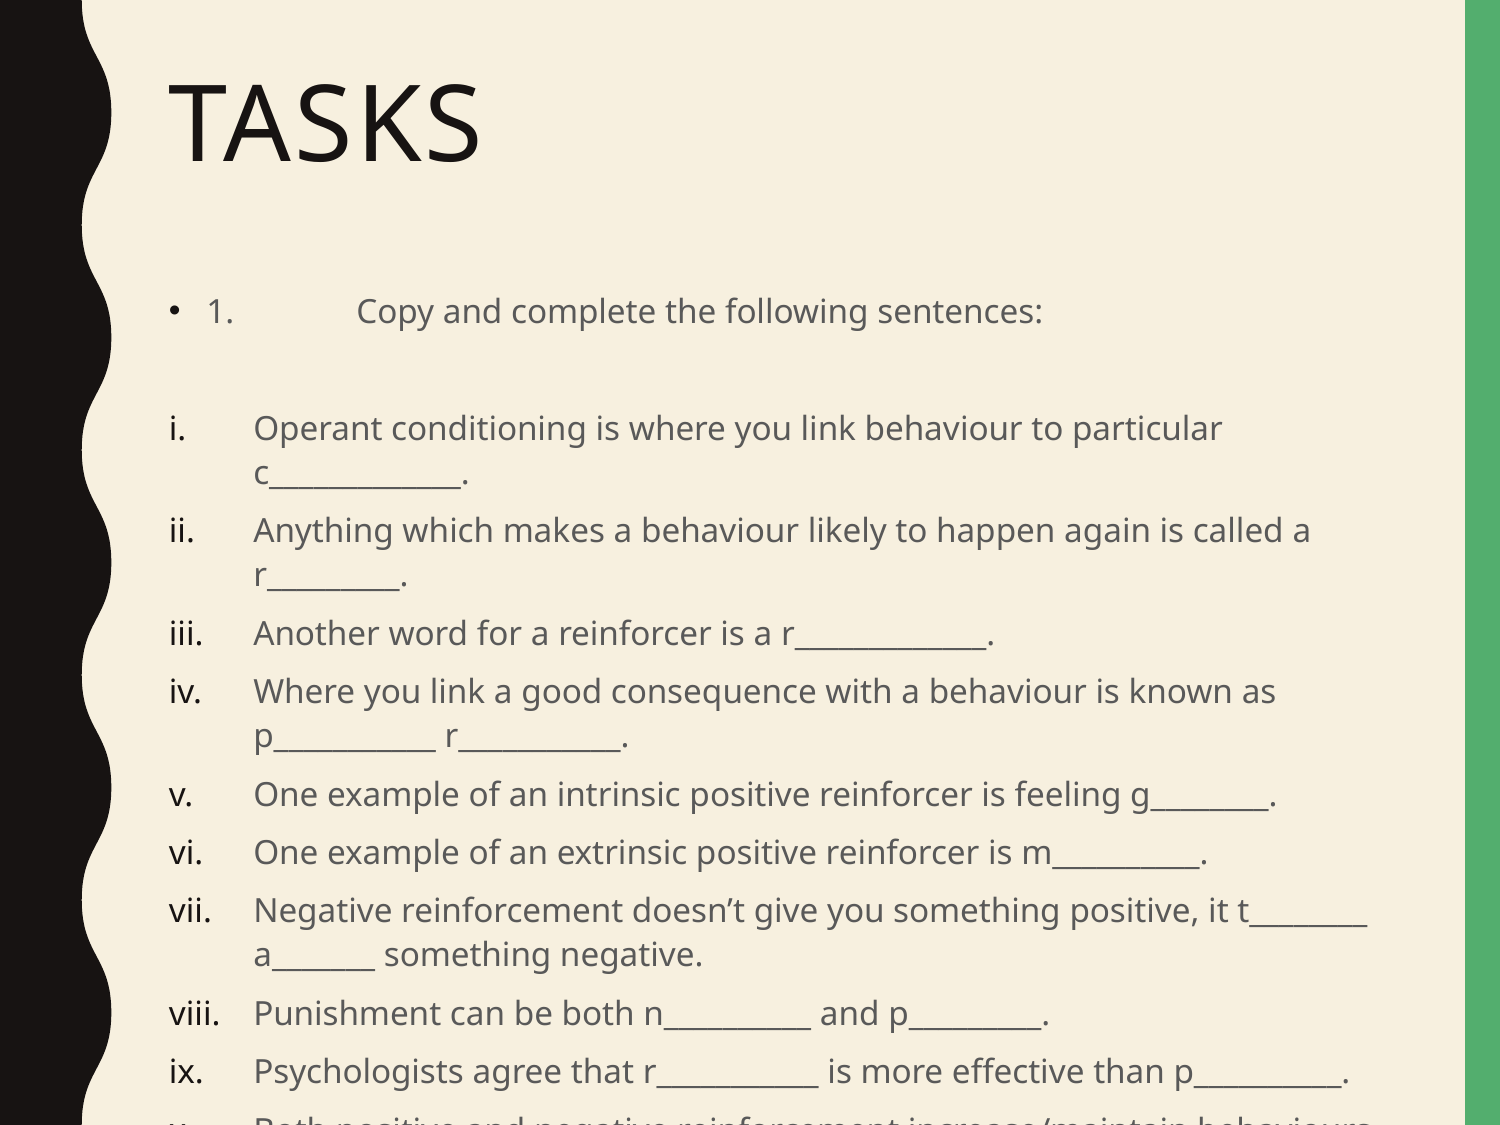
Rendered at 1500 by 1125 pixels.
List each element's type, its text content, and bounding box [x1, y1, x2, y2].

title tasks [154, 62, 1407, 278]
list 1. Copy and complete the following sentences: Operant conditioning is where you link behaviour to particular c_____________. Anything which makes a behaviour likely to happen again is called a r_________. Another word for a reinforcer is a r_____________. Where you link a good consequence with a behaviour is known as p___________ r___________. One example of an intrinsic positive reinforcer is feeling g________. One example of an extrinsic positive reinforcer is m__________. Negative reinforcement doesn’t give you something positive, it t________ a_______ something negative. Punishment can be both n__________ and p_________. Psychologists agree that r___________ is more effective than p__________. Both positive and negative reinforcement increase/maintain behaviours. [154, 278, 1407, 1053]
